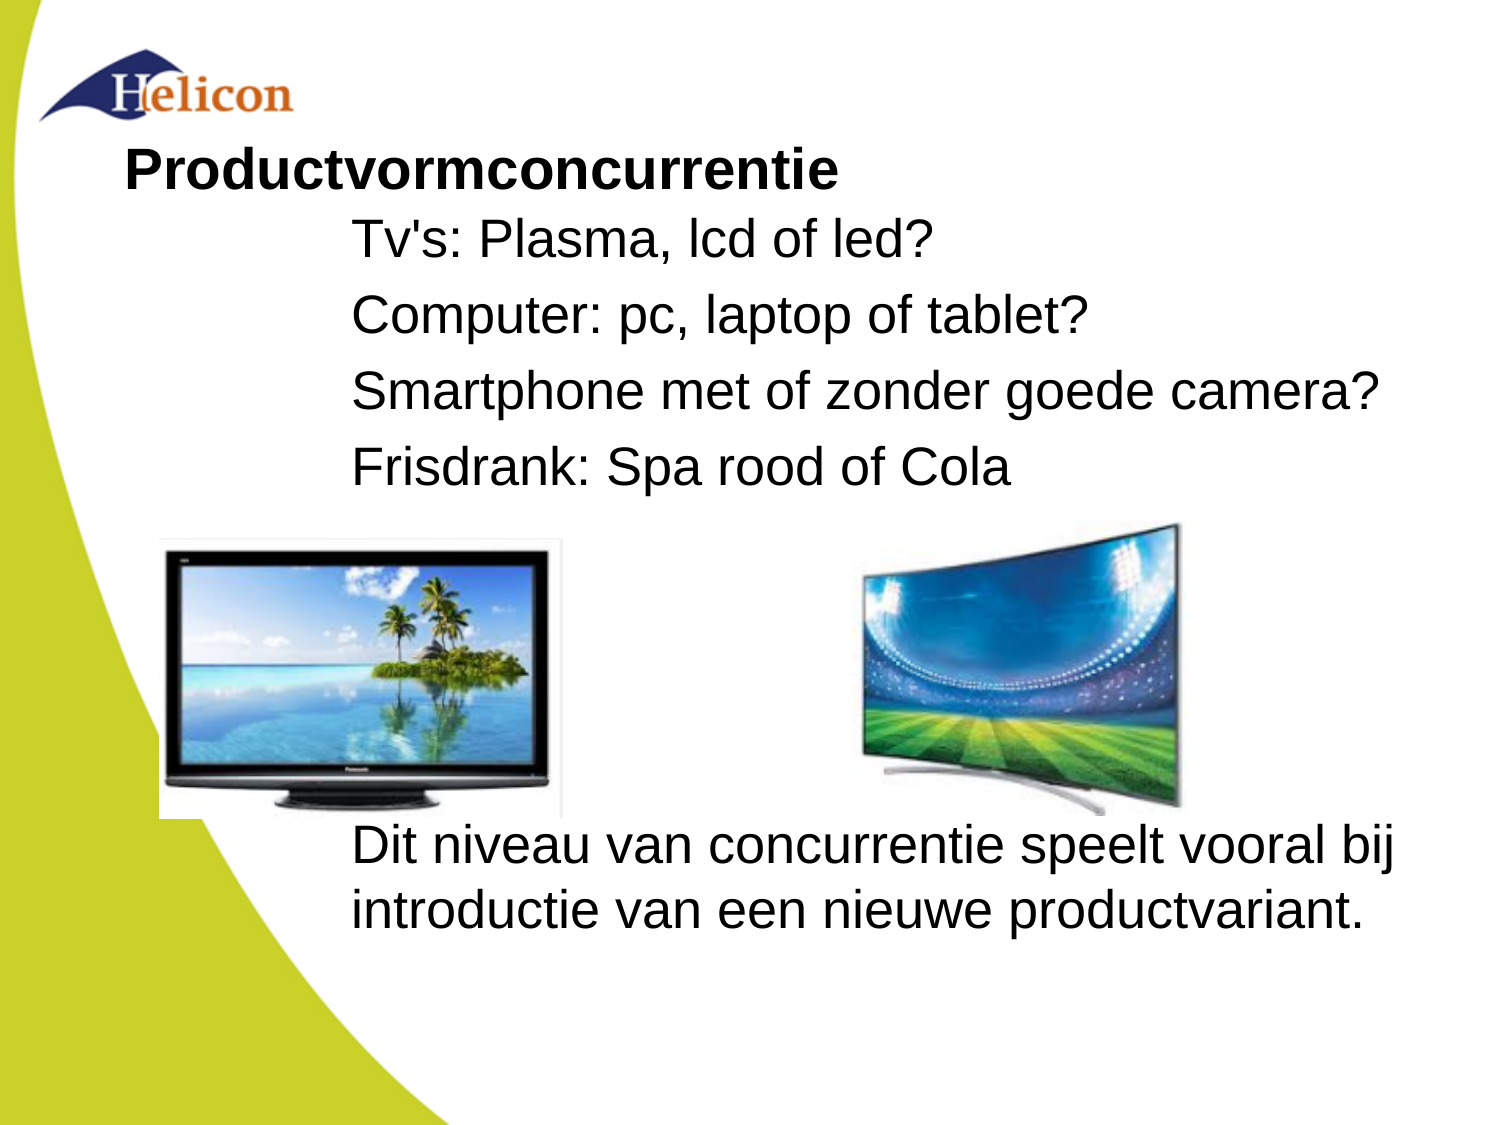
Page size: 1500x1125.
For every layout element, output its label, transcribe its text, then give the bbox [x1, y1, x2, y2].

list Tv's: Plasma, lcd of led? Computer: pc, laptop of tablet? Smartphone met of zonder goede camera? Frisdrank: Spa rood of Cola ofx Dit niveau van concurrentie speelt vooral bij introductie van een nieuwe productvariant. [336, 196, 1425, 1005]
picture [0, 0, 1500, 1125]
title Productvormconcurrentie [109, 72, 1460, 260]
